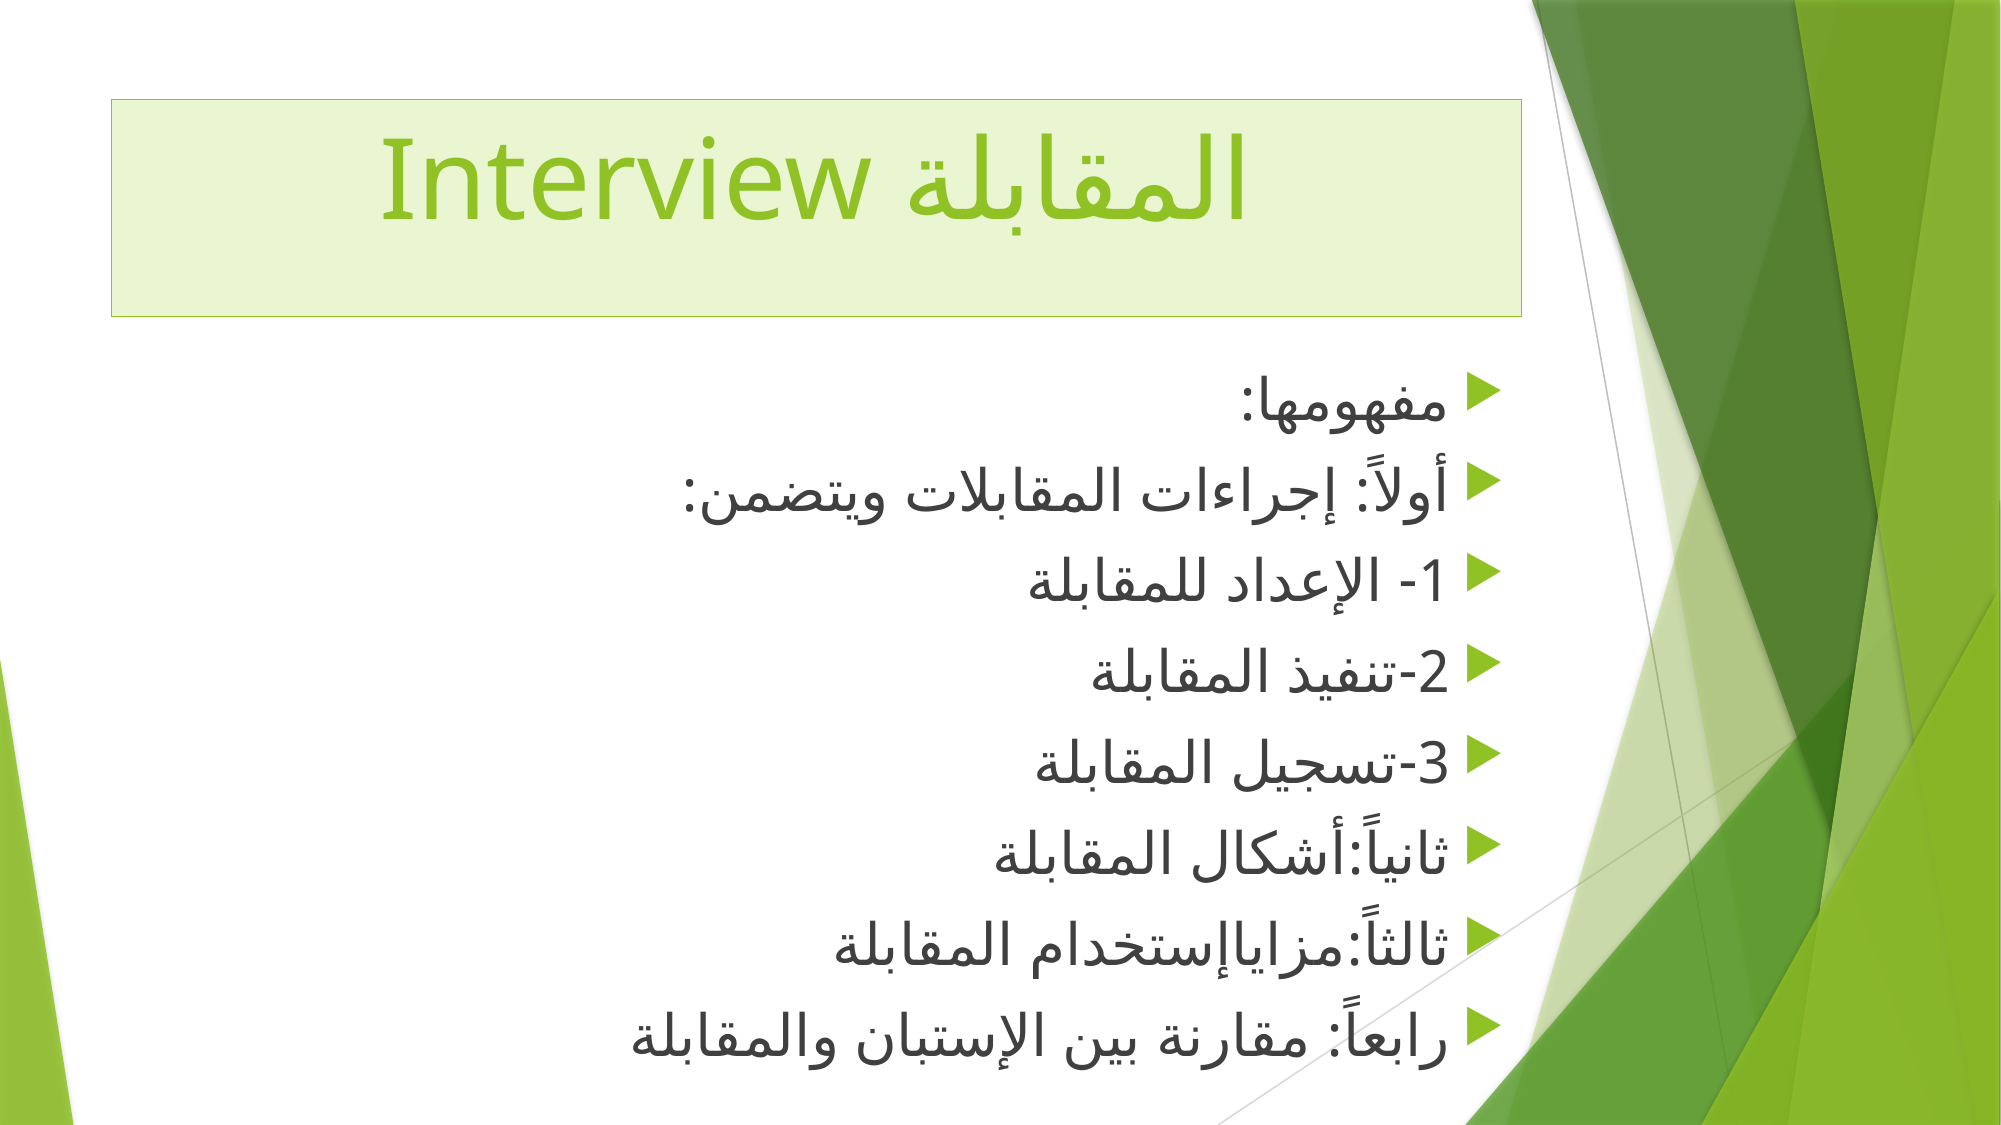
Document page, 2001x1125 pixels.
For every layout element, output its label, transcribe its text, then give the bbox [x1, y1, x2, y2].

list مفهومها: أولاً: إجراءات المقابلات ويتضمن: 1- الإعداد للمقابلة 2-تنفيذ المقابلة 3-تسجيل المقابلة ثانياً:أشكال المقابلة ثالثاً:مزاياإستخدام المقابلة رابعاً: مقارنة بين الإستبان والمقابلة [111, 354, 1522, 1105]
title المقابلة Interview [111, 99, 1522, 317]
